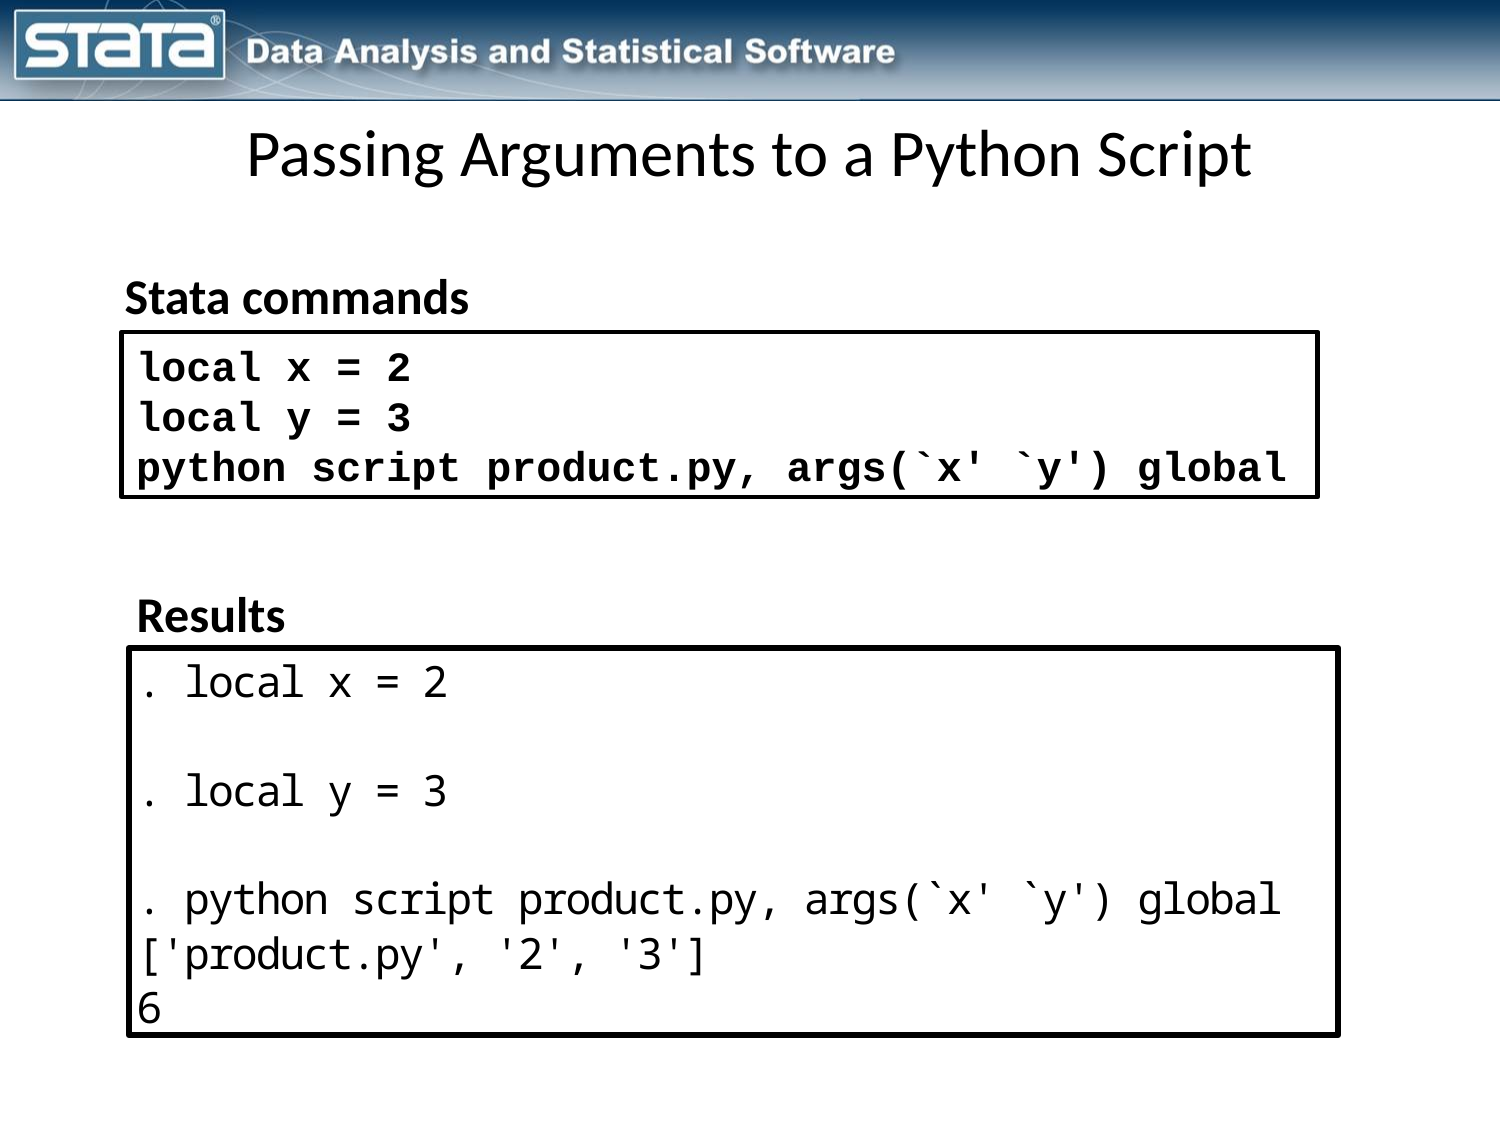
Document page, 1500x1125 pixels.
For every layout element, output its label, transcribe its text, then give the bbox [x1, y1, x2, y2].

picture [0, 0, 1500, 99]
text_box local x = 2 local y = 3 python script product.py, args(`x' `y') global [121, 332, 1318, 497]
picture [131, 651, 1336, 1033]
text_box Results [121, 575, 301, 651]
title Passing Arguments to a Python Script [0, 99, 1500, 200]
text_box Stata commands [109, 256, 485, 332]
